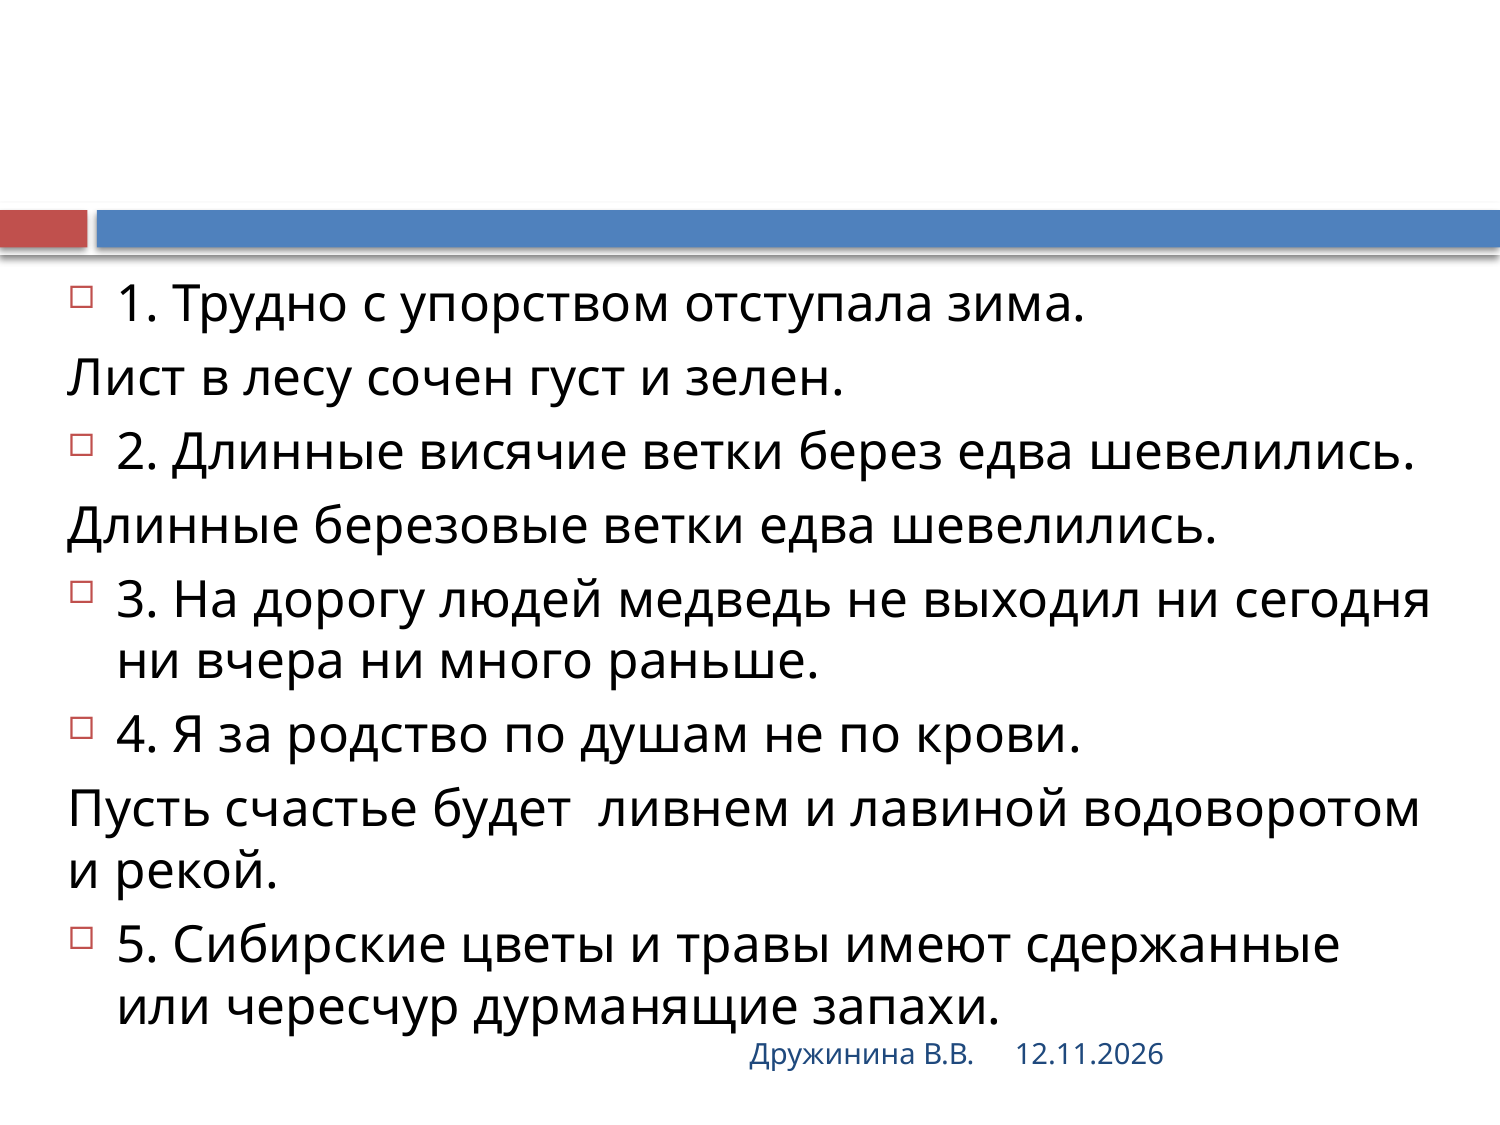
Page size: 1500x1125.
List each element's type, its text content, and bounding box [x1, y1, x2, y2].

list 1. Трудно с упорством отступала зима. Лист в лесу сочен густ и зелен. 2. Длинные висячие ветки берез едва шевелились. Длинные березовые ветки едва шевелились. 3. На дорогу людей медведь не выходил ни сегодня ни вчера ни много раньше. 4. Я за родство по душам не по крови. Пусть счастье будет ливнем и лавиной водоворотом и рекой. 5. Сибирские цветы и травы имеют сдержанные или чересчур дурманящие запахи. [53, 262, 1459, 1094]
footer Дружинина В.В. [99, 1024, 990, 1085]
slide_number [999, 1025, 1438, 1085]
